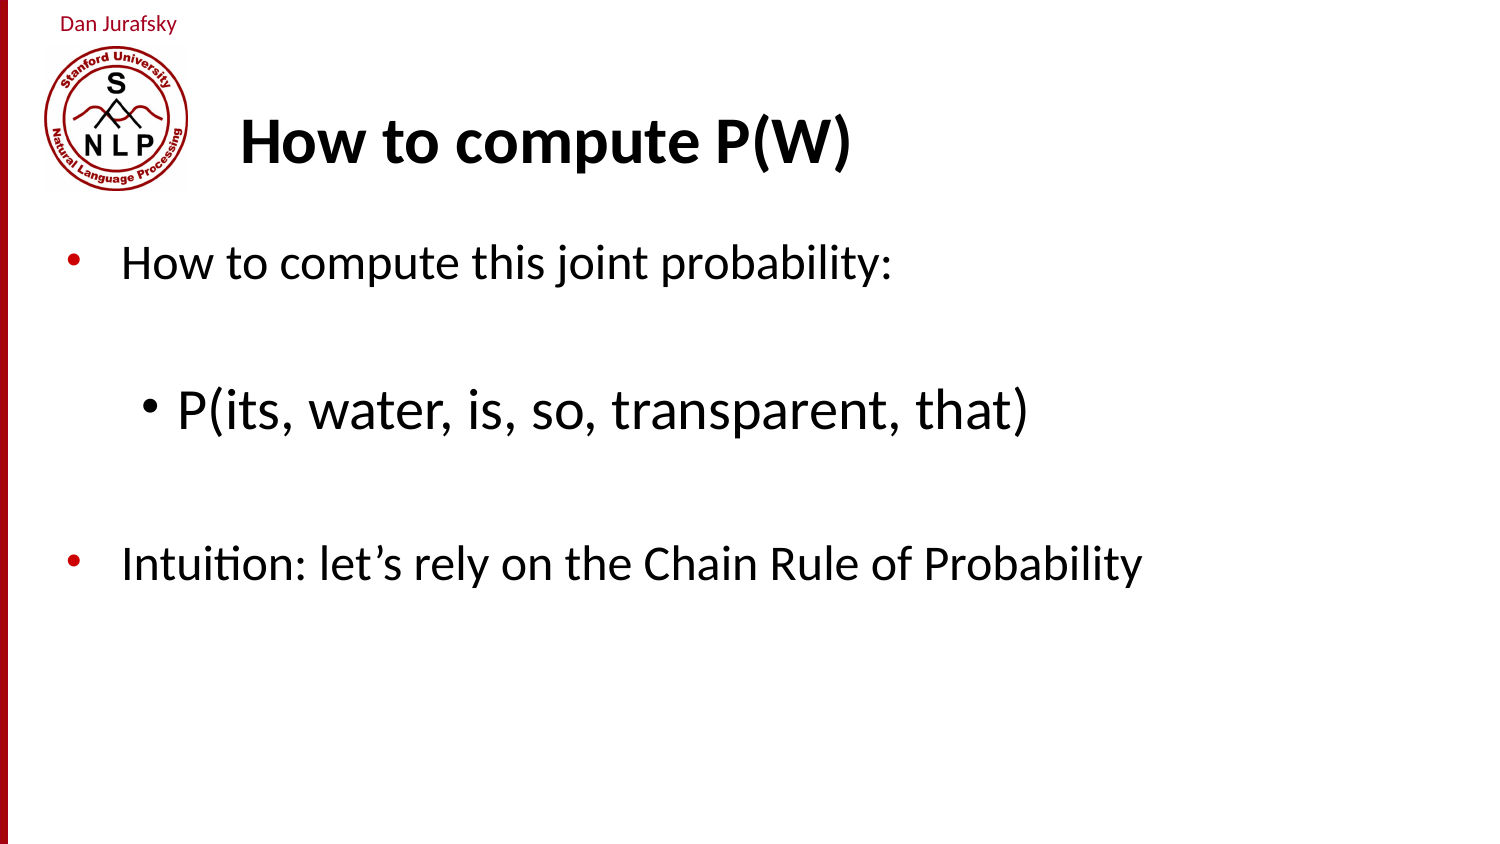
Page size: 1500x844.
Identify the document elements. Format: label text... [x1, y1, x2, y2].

title How to compute P(W) [225, 62, 1450, 185]
list How to compute this joint probability: P(its, water, is, so, transparent, that) Intuition: let’s rely on the Chain Rule of Probability [50, 221, 1450, 769]
picture [44, 46, 188, 191]
